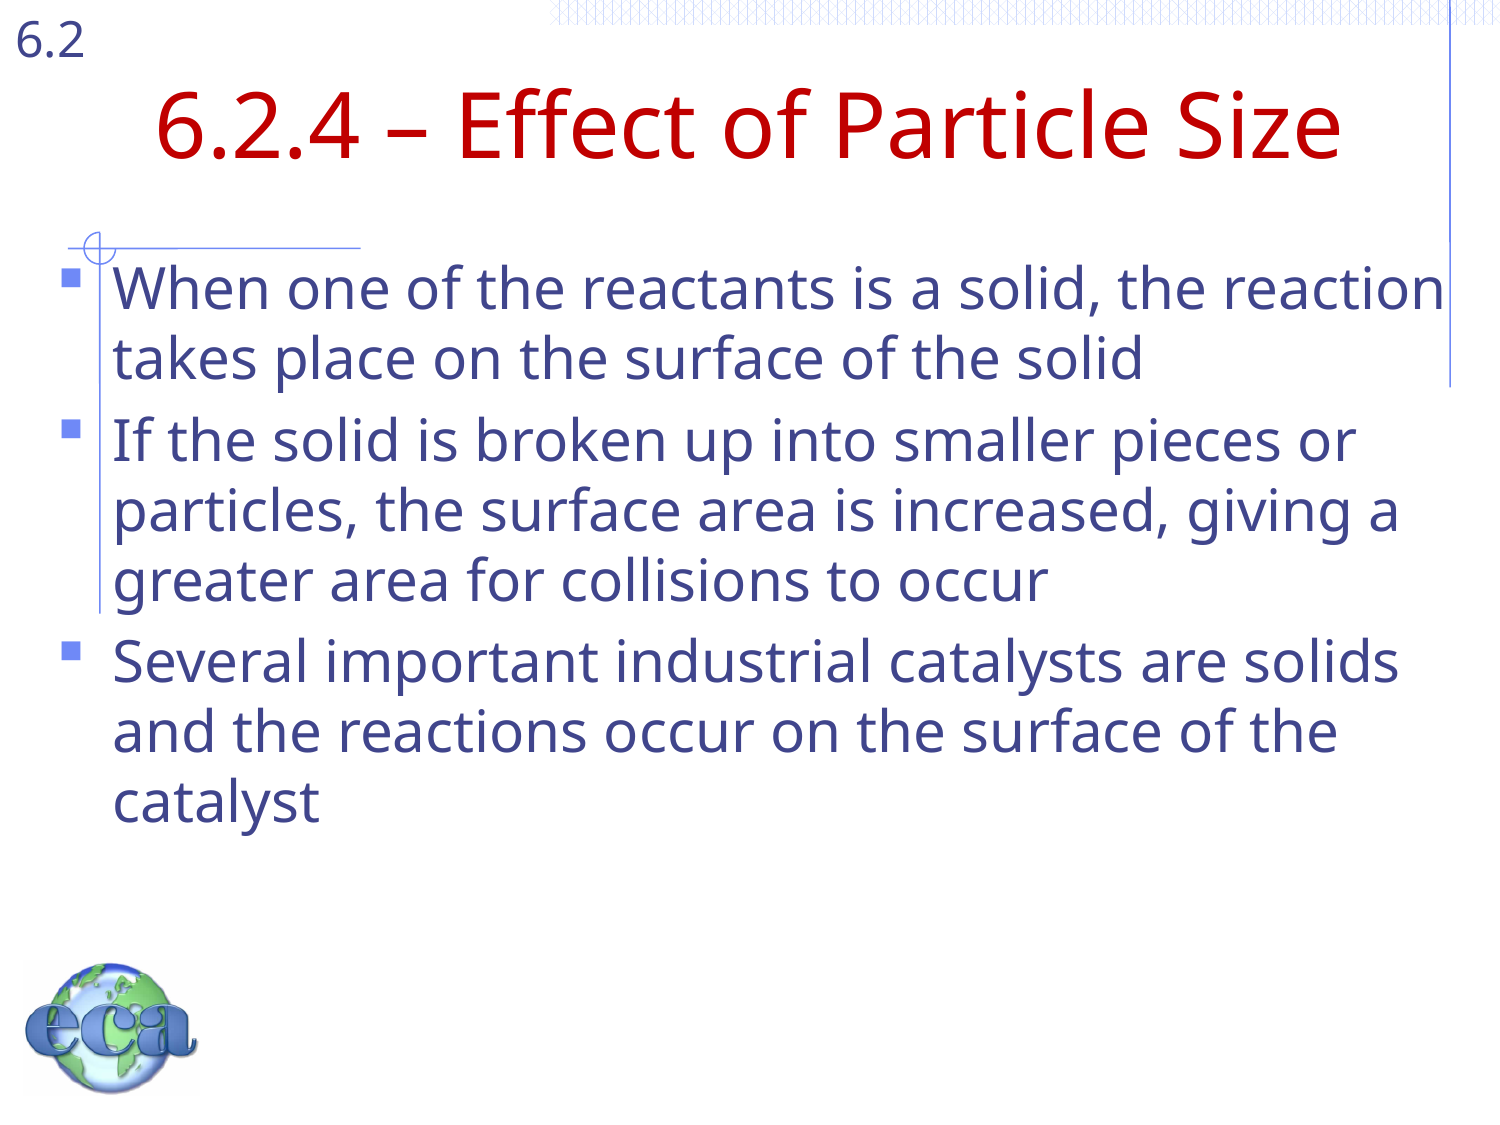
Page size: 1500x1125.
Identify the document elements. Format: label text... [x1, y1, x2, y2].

title 6.2.4 – Effect of Particle Size [17, 49, 1483, 185]
list When one of the reactants is a solid, the reaction takes place on the surface of the solid If the solid is broken up into smaller pieces or particles, the surface area is increased, giving a greater area for collisions to occur Several important industrial catalysts are solids and the reactions occur on the surface of the catalyst [41, 243, 1471, 965]
picture [23, 960, 200, 1096]
